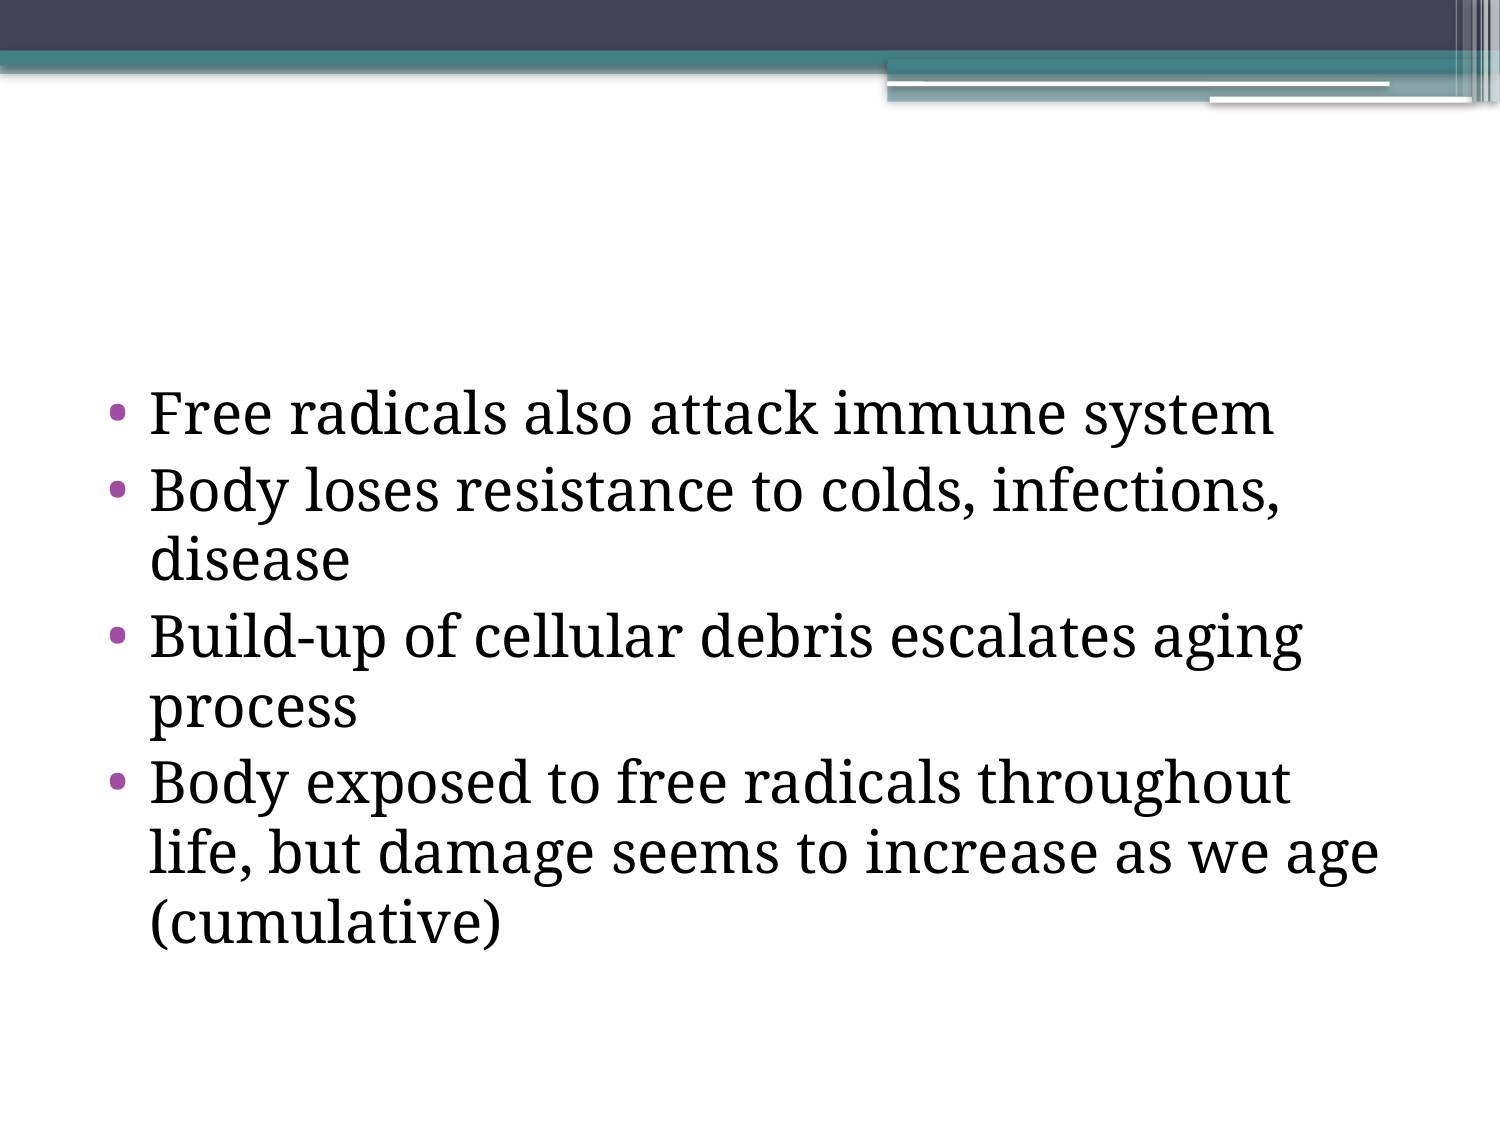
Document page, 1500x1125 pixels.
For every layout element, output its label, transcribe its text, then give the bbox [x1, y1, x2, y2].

list Free radicals also attack immune system Body loses resistance to colds, infections, disease Build-up of cellular debris escalates aging process Body exposed to free radicals throughout life, but damage seems to increase as we age (cumulative) [75, 368, 1425, 1079]
